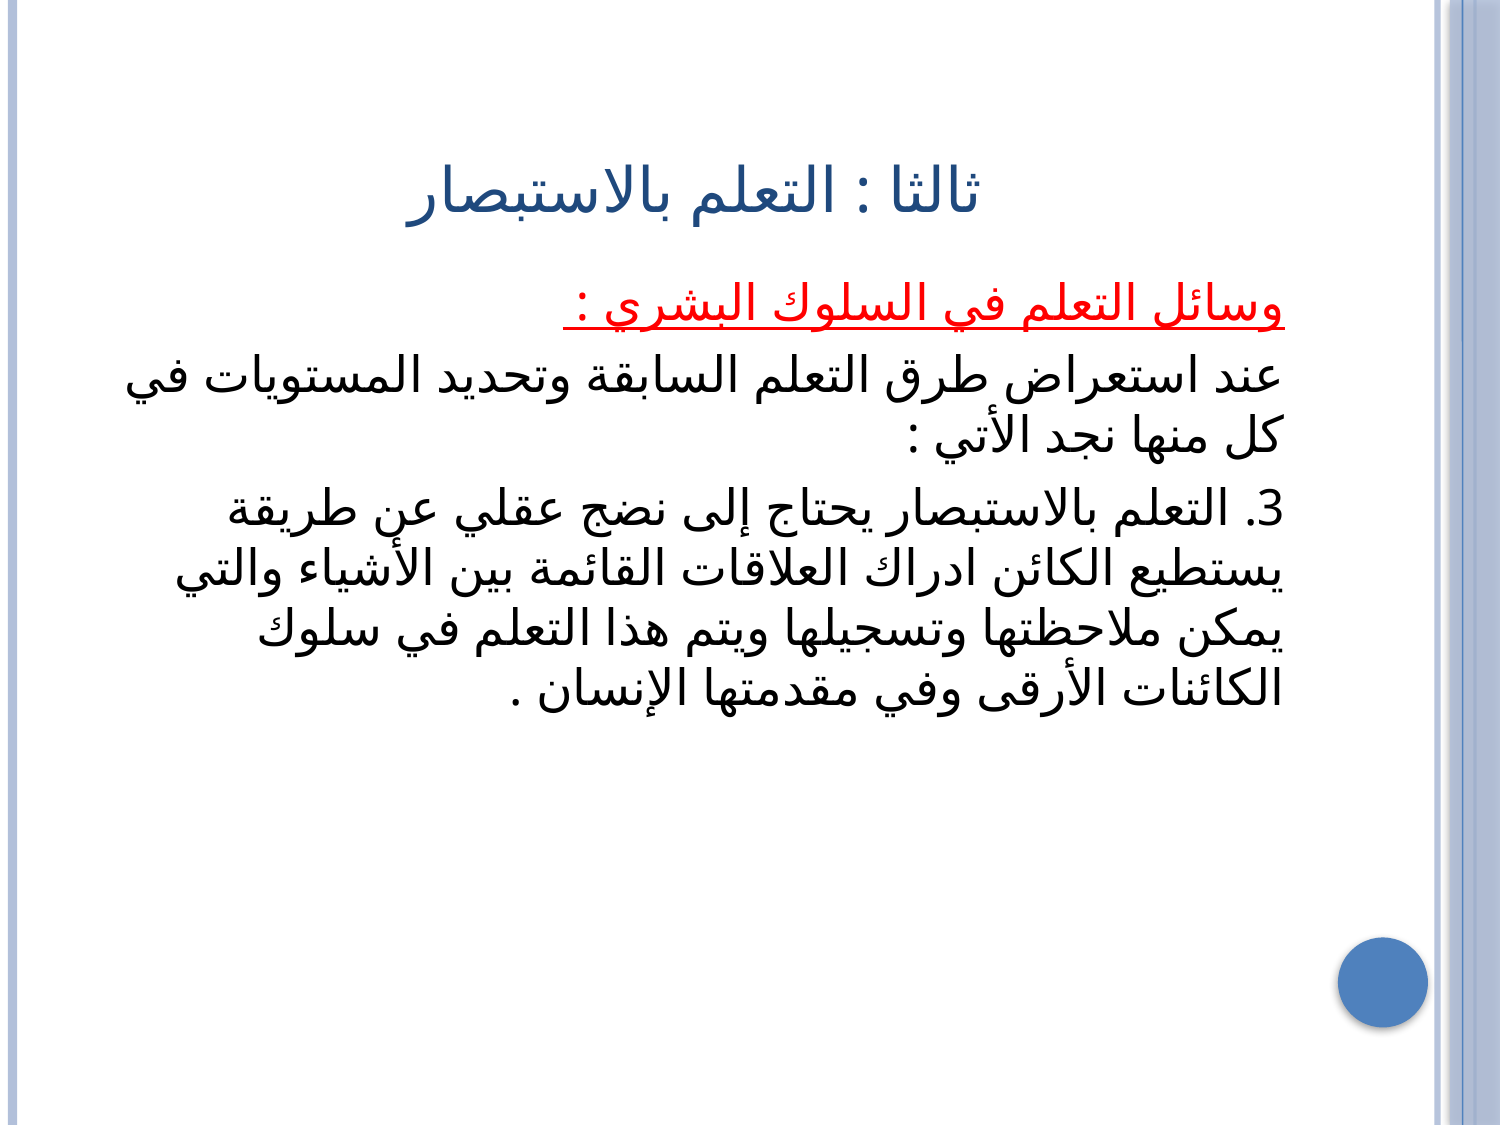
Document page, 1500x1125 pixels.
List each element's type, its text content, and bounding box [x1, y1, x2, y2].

title ثالثا : التعلم بالاستبصار [75, 45, 1300, 233]
list وسائل التعلم في السلوك البشري : عند استعراض طرق التعلم السابقة وتحديد المستويات في كل منها نجد الأتي : 3. التعلم بالاستبصار يحتاج إلى نضج عقلي عن طريقة يستطيع الكائن ادراك العلاقات القائمة بين الأشياء والتي يمكن ملاحظتها وتسجيلها ويتم هذا التعلم في سلوك الكائنات الأرقى وفي مقدمتها الإنسان . [75, 262, 1300, 1062]
